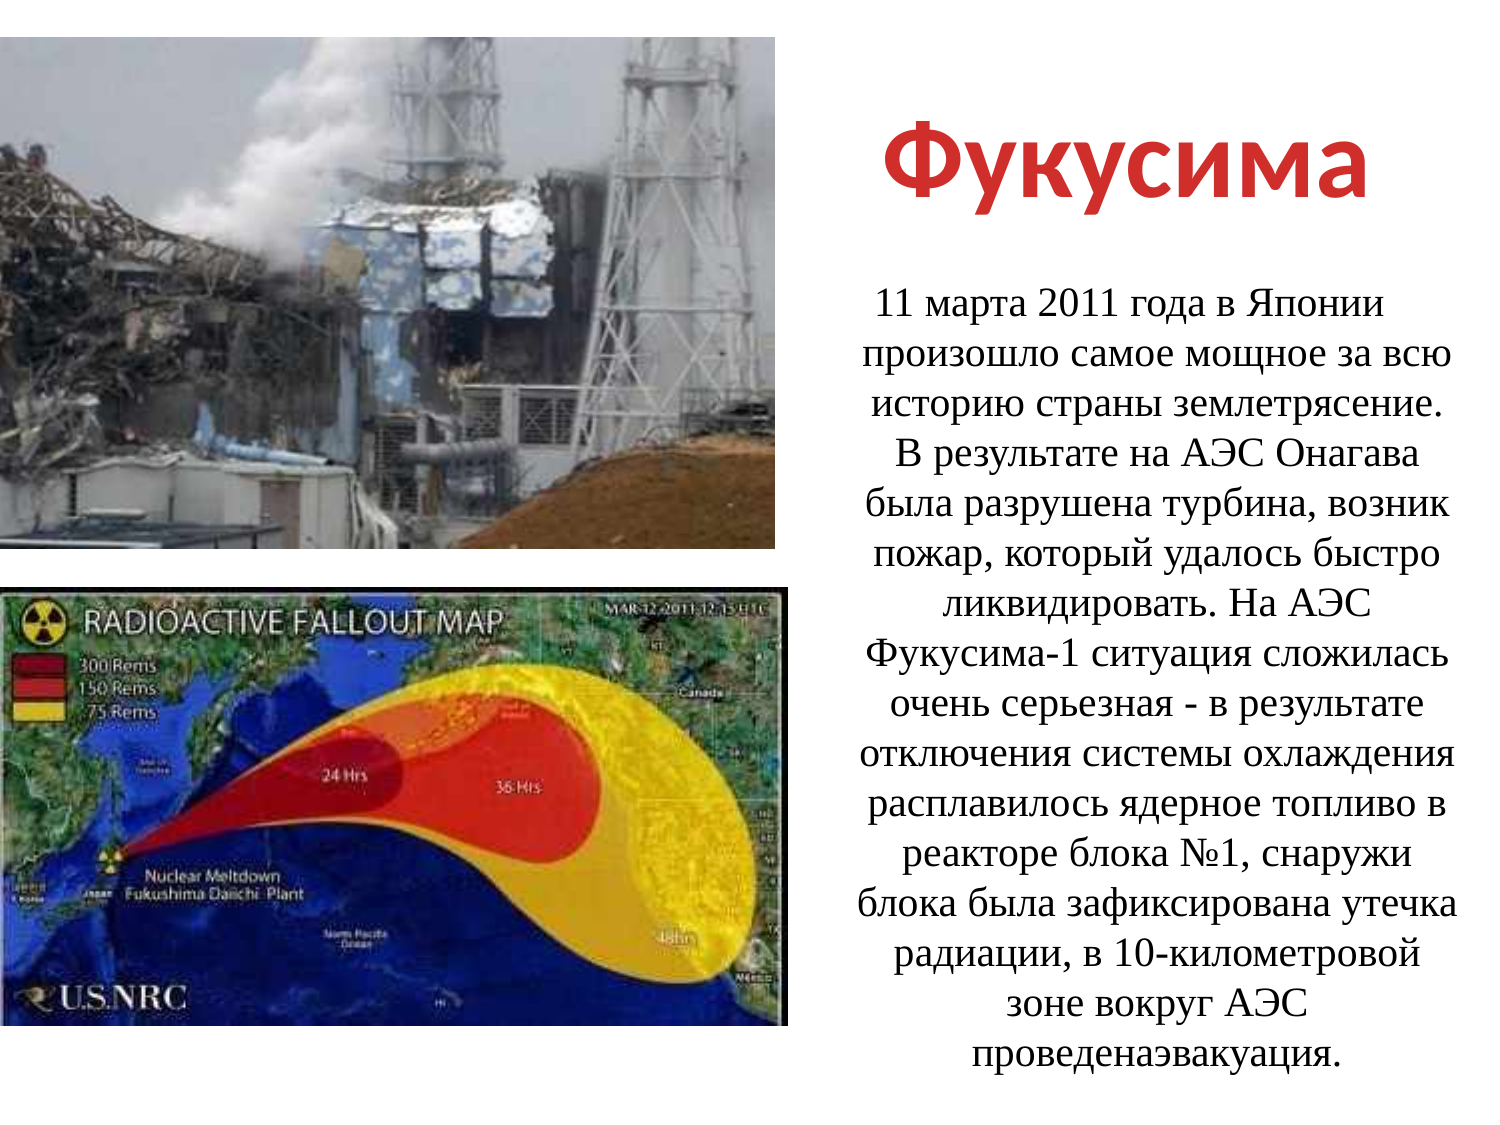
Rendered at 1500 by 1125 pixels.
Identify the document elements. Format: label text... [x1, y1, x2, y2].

text_box Фукусима [868, 78, 1424, 228]
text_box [0, 37, 776, 550]
list 11 марта 2011 года в Японии произошло самое мощное за всю историю страны землетрясение. В результате на АЭС Онагава была разрушена турбина, возник пожар, который удалось быстро ликвидировать. На АЭС Фукусима-1 ситуация сложилась очень серьезная - в результате отключения системы охлаждения расплавилось ядерное топливо в реакторе блока №1, снаружи блока была зафиксирована утечка радиации, в 10-километровой зоне вокруг АЭС проведенаэвакуация. [785, 267, 1473, 1125]
picture [0, 587, 788, 1026]
